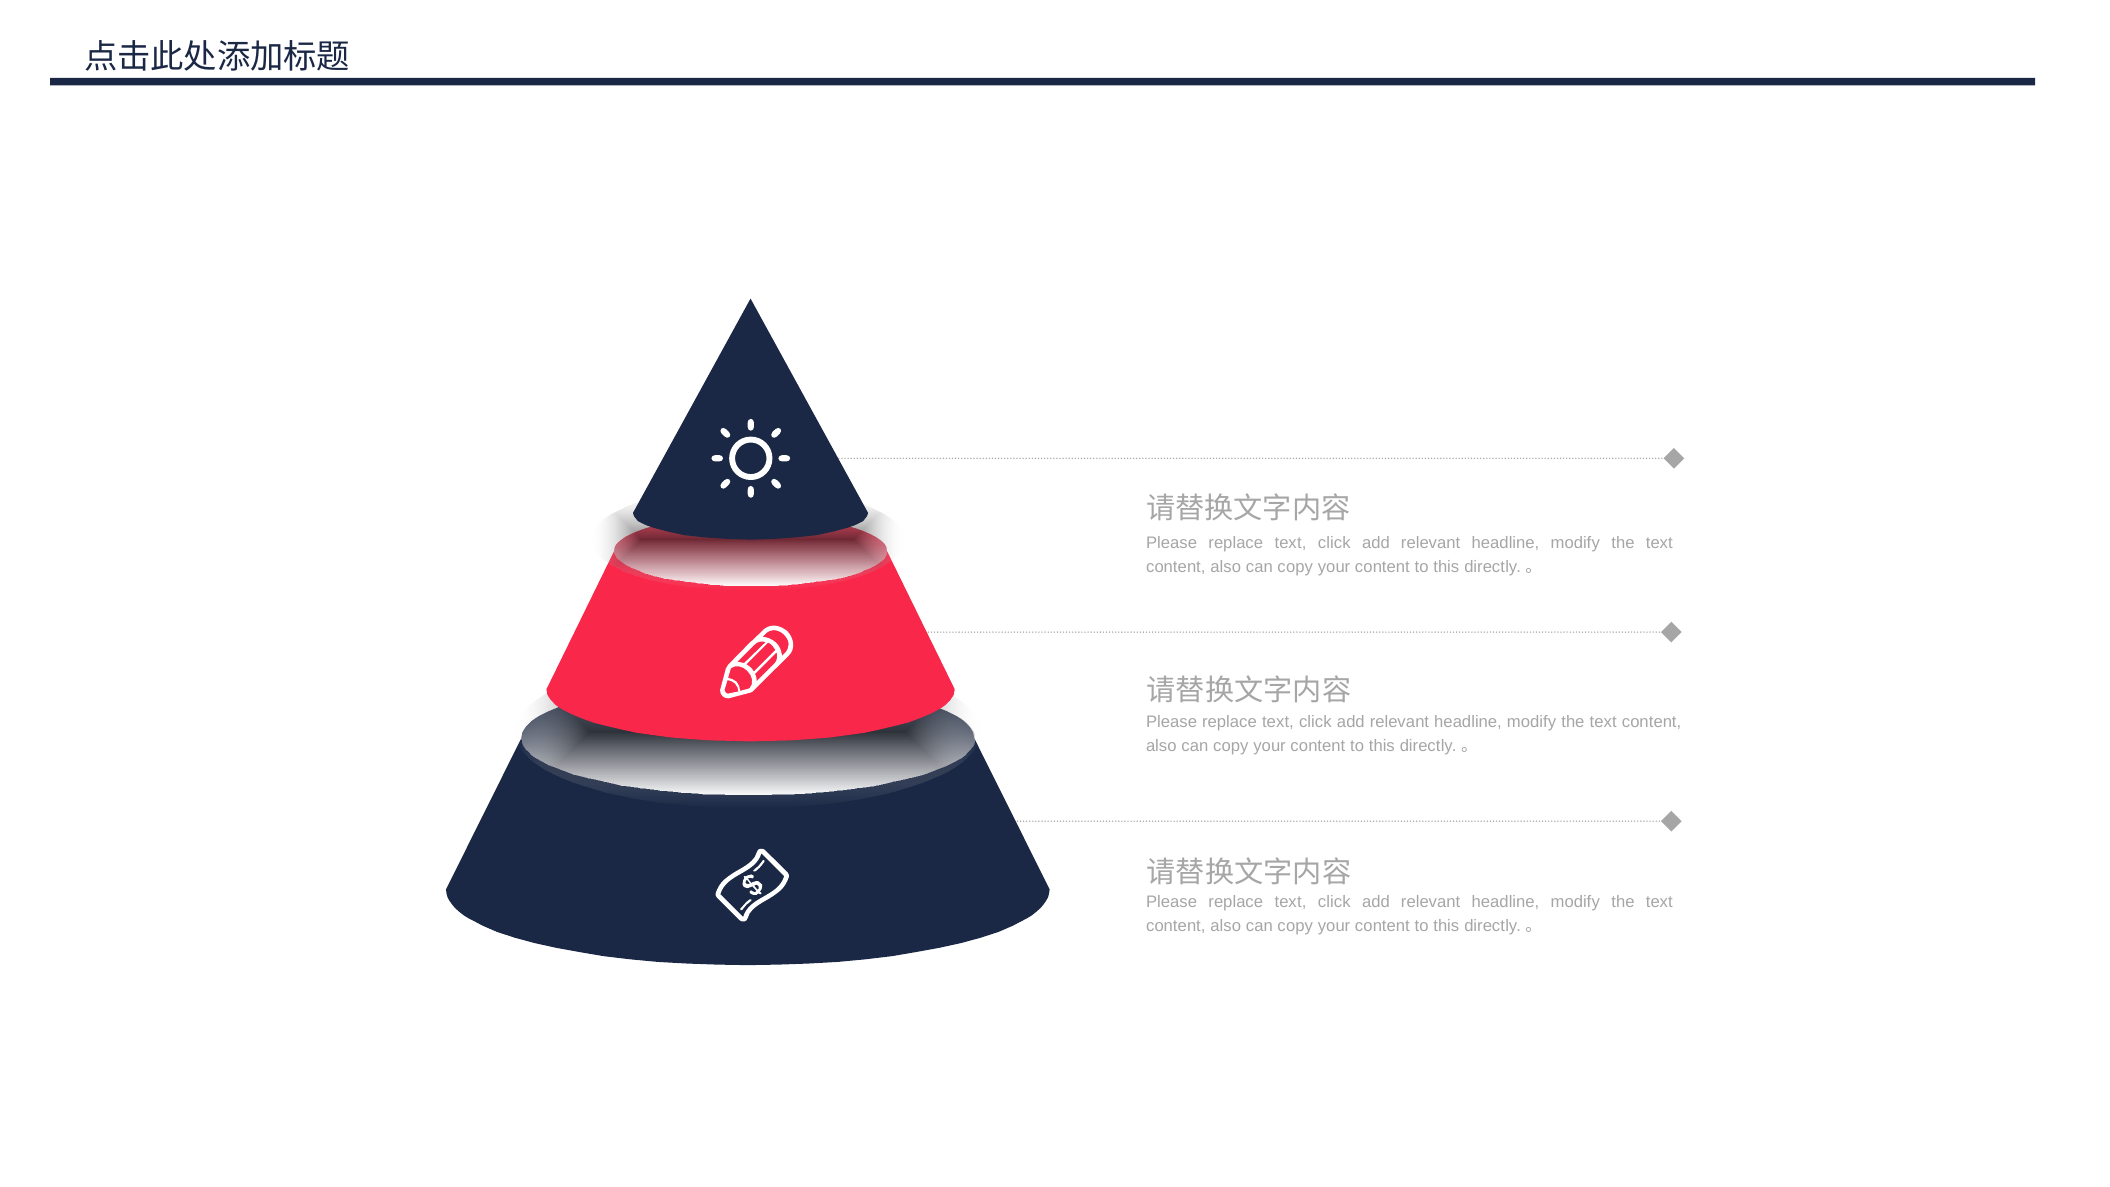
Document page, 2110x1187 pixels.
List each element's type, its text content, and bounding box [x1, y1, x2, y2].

text_box Please replace text, click add relevant headline, modify the text content, also can copy your content to this directly.。 [1146, 886, 1674, 935]
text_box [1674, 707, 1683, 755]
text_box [546, 487, 955, 742]
text_box [729, 436, 773, 480]
text_box [647, 298, 838, 487]
text_box 点击此处添加标题 [69, 27, 380, 86]
text_box [747, 418, 754, 431]
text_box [445, 656, 1050, 966]
text_box 请替换文字内容 [1146, 846, 1352, 889]
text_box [747, 458, 1674, 822]
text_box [715, 848, 790, 922]
text_box [720, 478, 731, 487]
text_box [771, 427, 782, 438]
text_box [720, 427, 731, 438]
text_box [711, 455, 724, 462]
